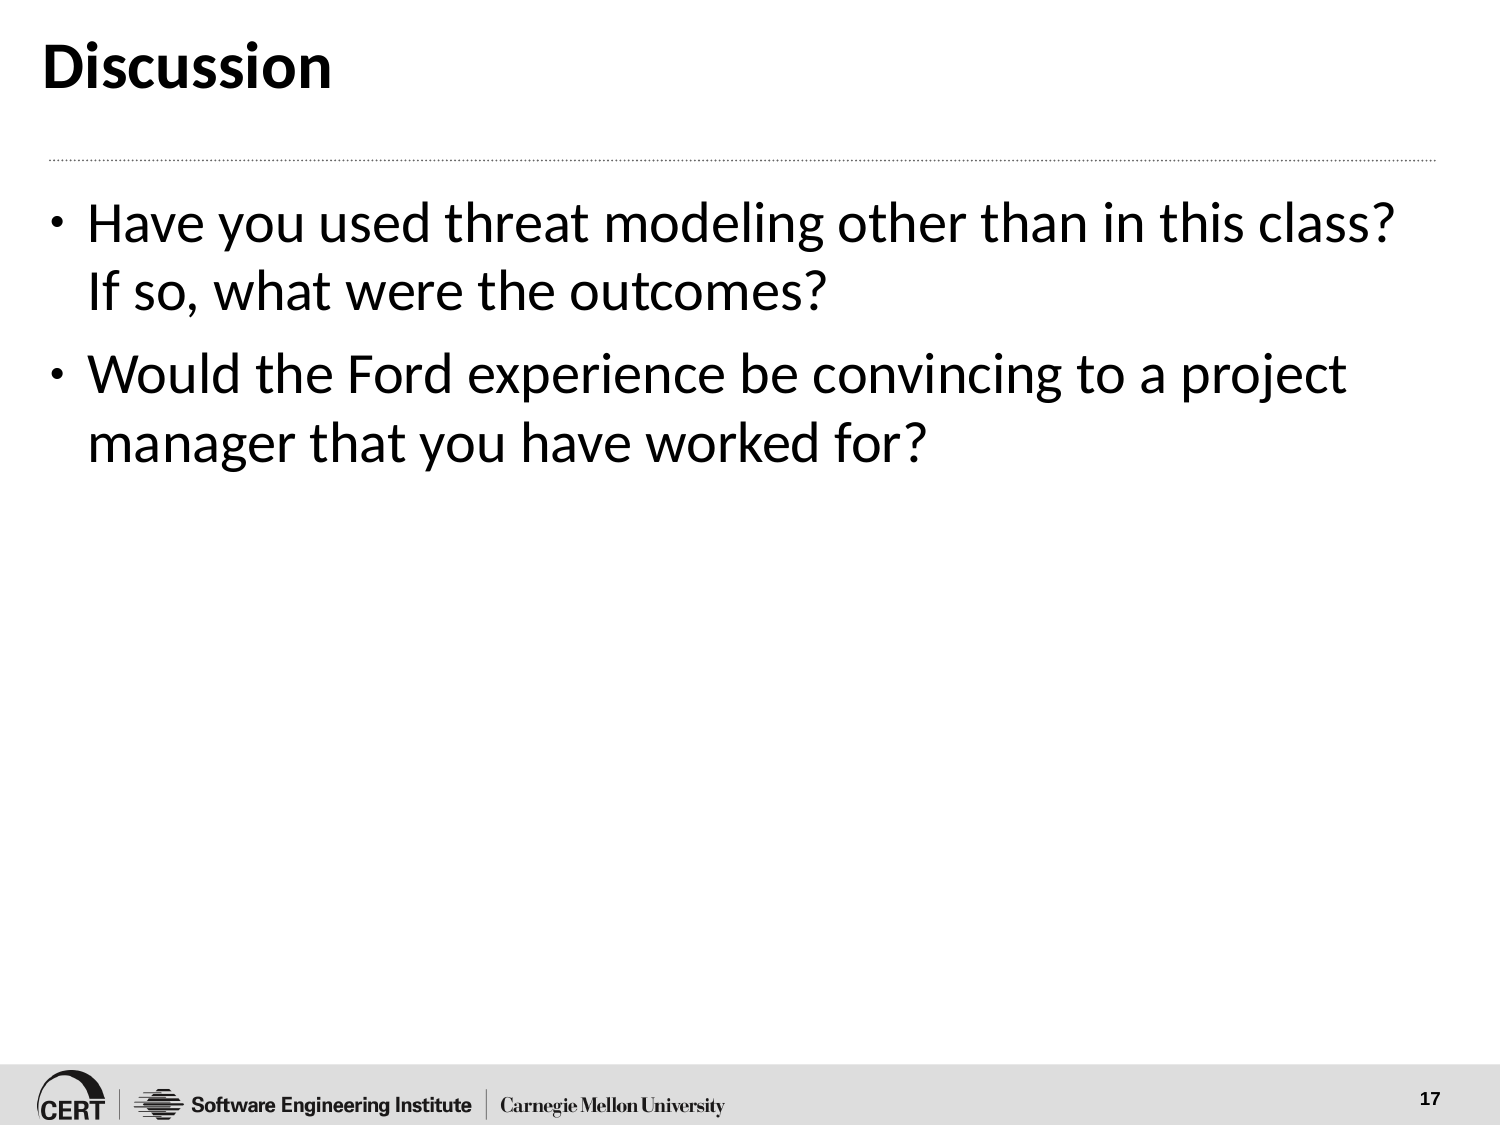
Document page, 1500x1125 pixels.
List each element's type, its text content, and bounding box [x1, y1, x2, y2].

list Have you used threat modeling other than in this class? If so, what were the outcomes? Would the Ford experience be convincing to a project manager that you have worked for? [49, 187, 1438, 1001]
picture [37, 1069, 725, 1122]
title Discussion [42, 37, 1434, 155]
